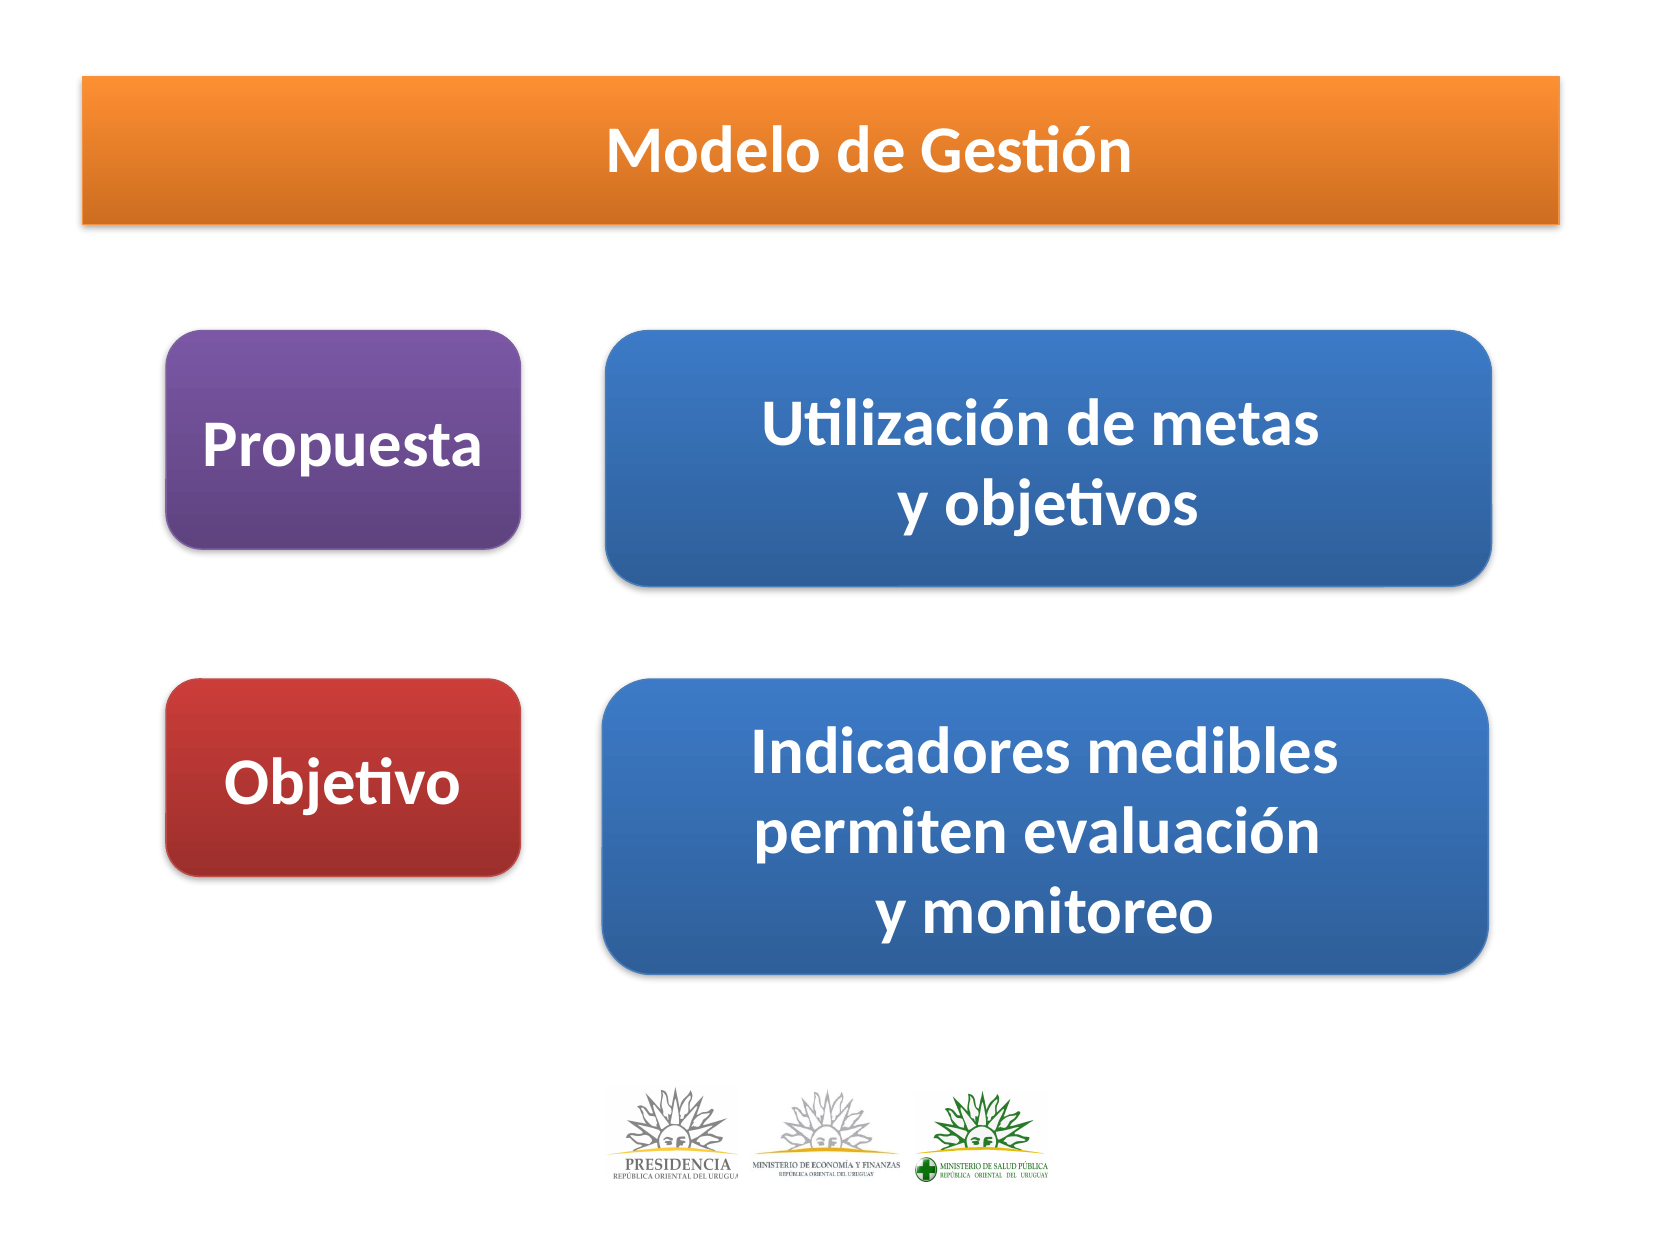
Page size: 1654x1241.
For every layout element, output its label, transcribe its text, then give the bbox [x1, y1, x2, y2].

text_box Indicadores medibles permiten evaluación y monitoreo [601, 678, 1490, 976]
text_box Objetivo [165, 678, 522, 878]
text_box Utilización de metas y objetivos [604, 329, 1493, 588]
text_box Propuesta [165, 329, 522, 550]
title Modelo de Gestión [82, 76, 1560, 225]
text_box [605, 1061, 1048, 1206]
